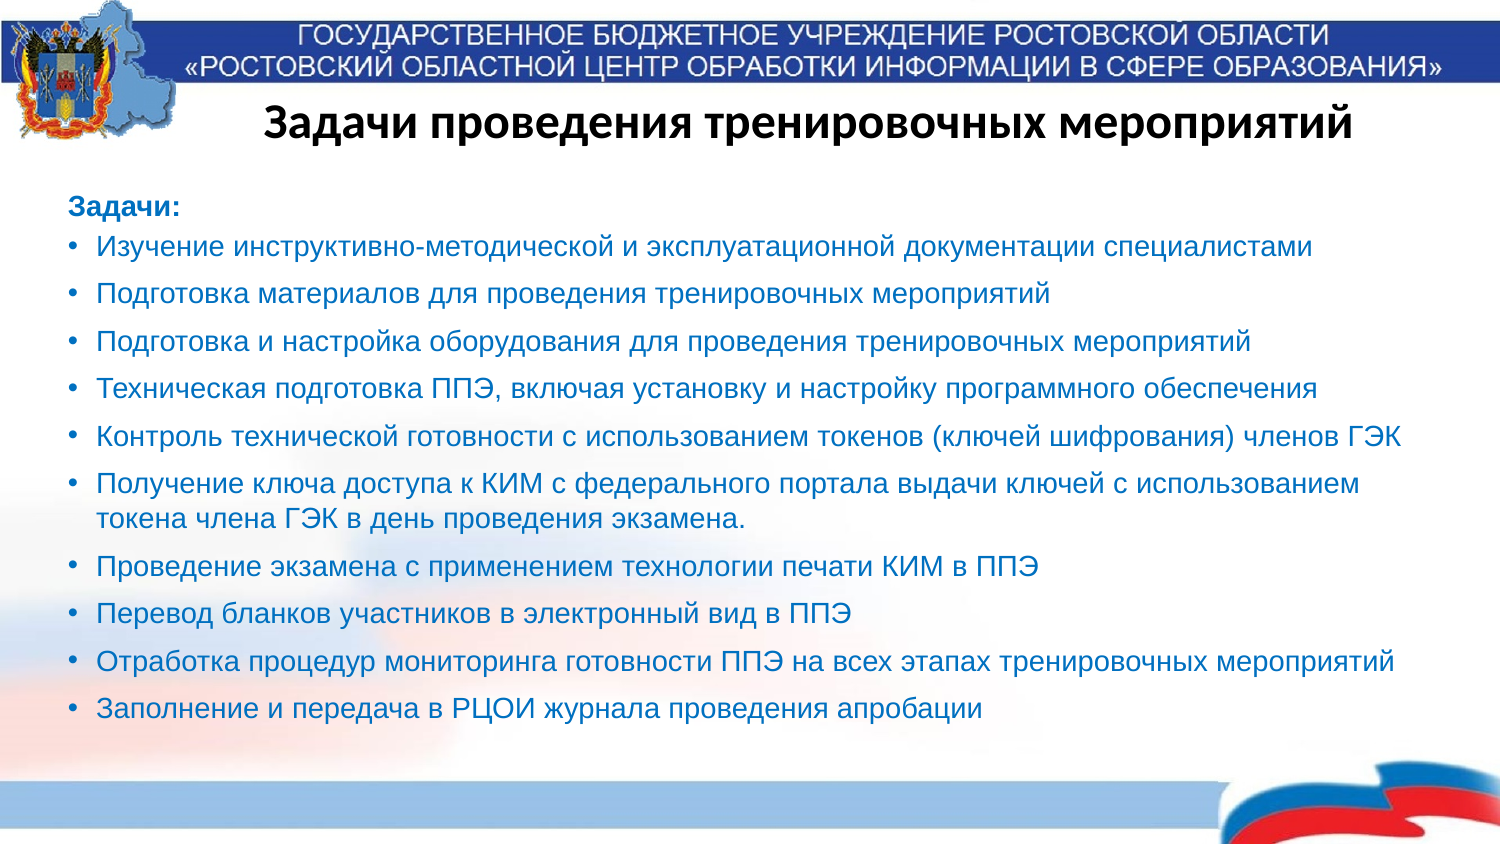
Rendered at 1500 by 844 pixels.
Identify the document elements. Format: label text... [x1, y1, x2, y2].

text_box Задачи: Изучение инструктивно-методической и эксплуатационной документации специалистами Подготовка материалов для проведения тренировочных мероприятий Подготовка и настройка оборудования для проведения тренировочных мероприятий Техническая подготовка ППЭ, включая установку и настройку программного обеспечения Контроль технической готовности с использованием токенов (ключей шифрования) членов ГЭК Получение ключа доступа к КИМ с федерального портала выдачи ключей с использованием токена члена ГЭК в день проведения экзамена. Проведение экзамена с применением технологии печати КИМ в ППЭ Перевод бланков участников в электронный вид в ППЭ Отработка процедур мониторинга готовности ППЭ на всех этапах тренировочных мероприятий Заполнение и передача в РЦОИ журнала проведения апробации [53, 161, 1459, 780]
title Задачи проведения тренировочных мероприятий [159, 67, 1459, 161]
picture [0, 0, 1500, 844]
